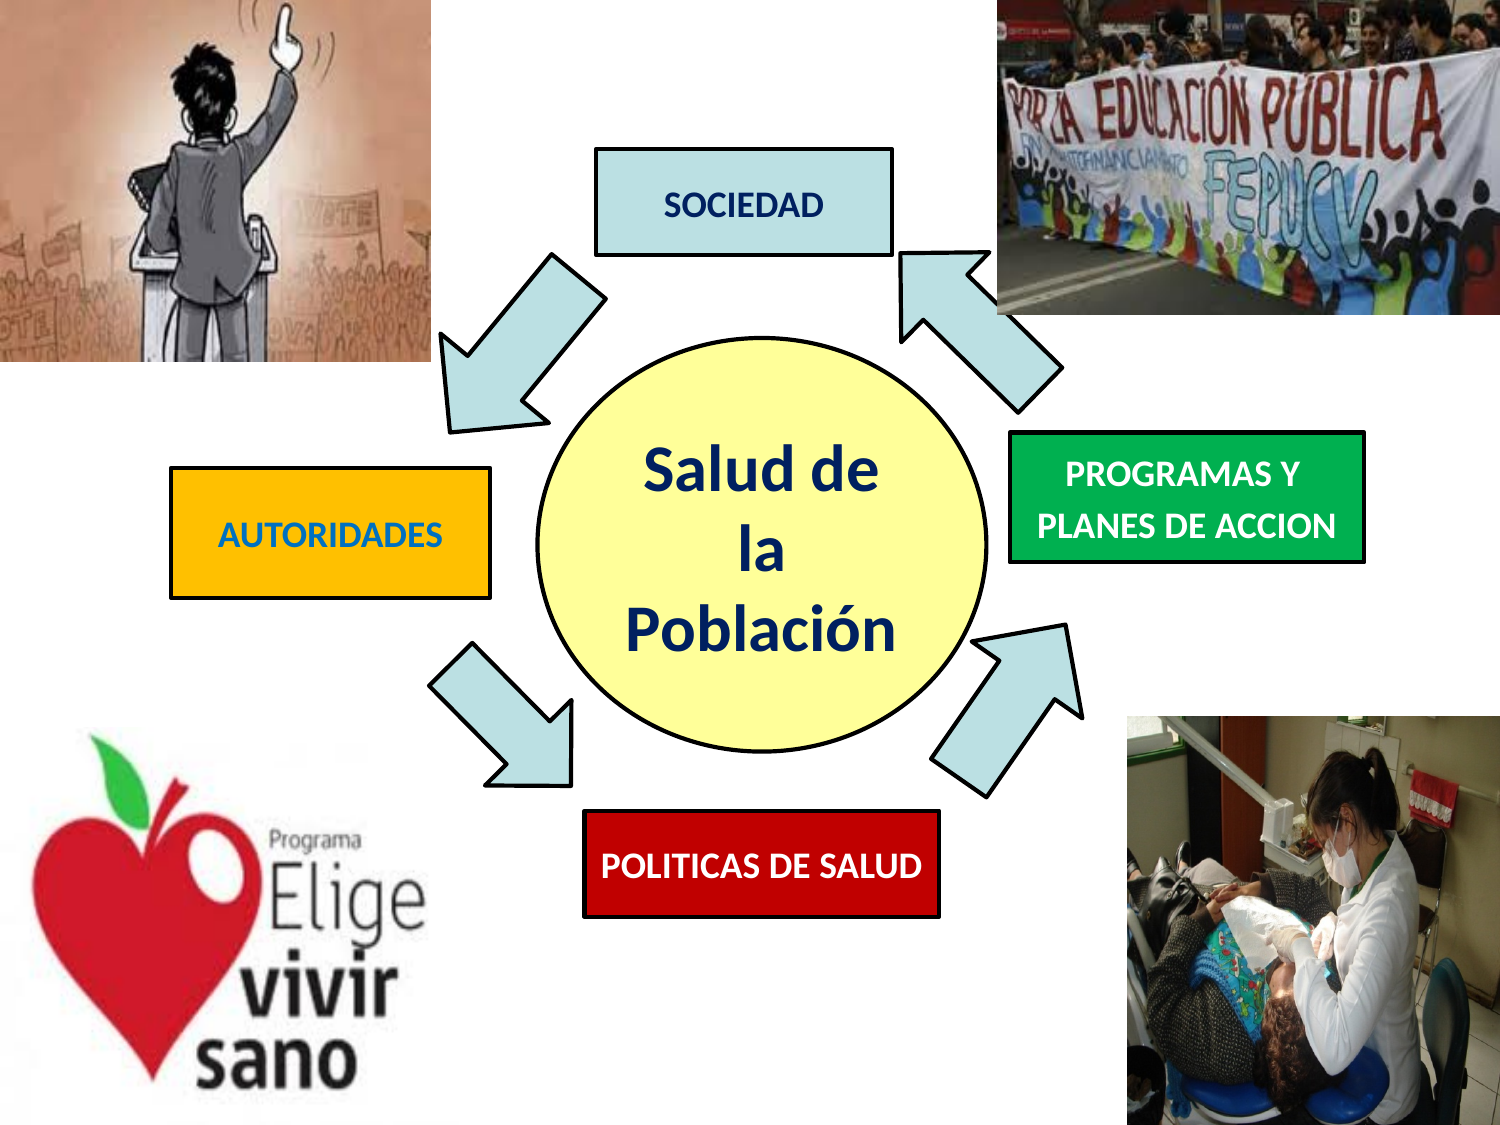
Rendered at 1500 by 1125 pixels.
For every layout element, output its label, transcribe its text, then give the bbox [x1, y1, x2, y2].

picture [0, 0, 431, 362]
text_box [928, 622, 1085, 800]
text_box PROGRAMAS Y PLANES DE ACCION [1008, 430, 1366, 564]
picture [1127, 715, 1500, 1125]
text_box AUTORIDADES [169, 466, 492, 600]
picture [0, 727, 459, 1125]
text_box POLITICAS DE SALUD [582, 809, 941, 919]
text_box Salud de la Población [535, 335, 989, 754]
text_box SOCIEDAD [594, 147, 894, 257]
text_box [438, 252, 608, 435]
picture [996, 0, 1500, 315]
text_box [426, 640, 574, 789]
text_box [898, 250, 1065, 415]
